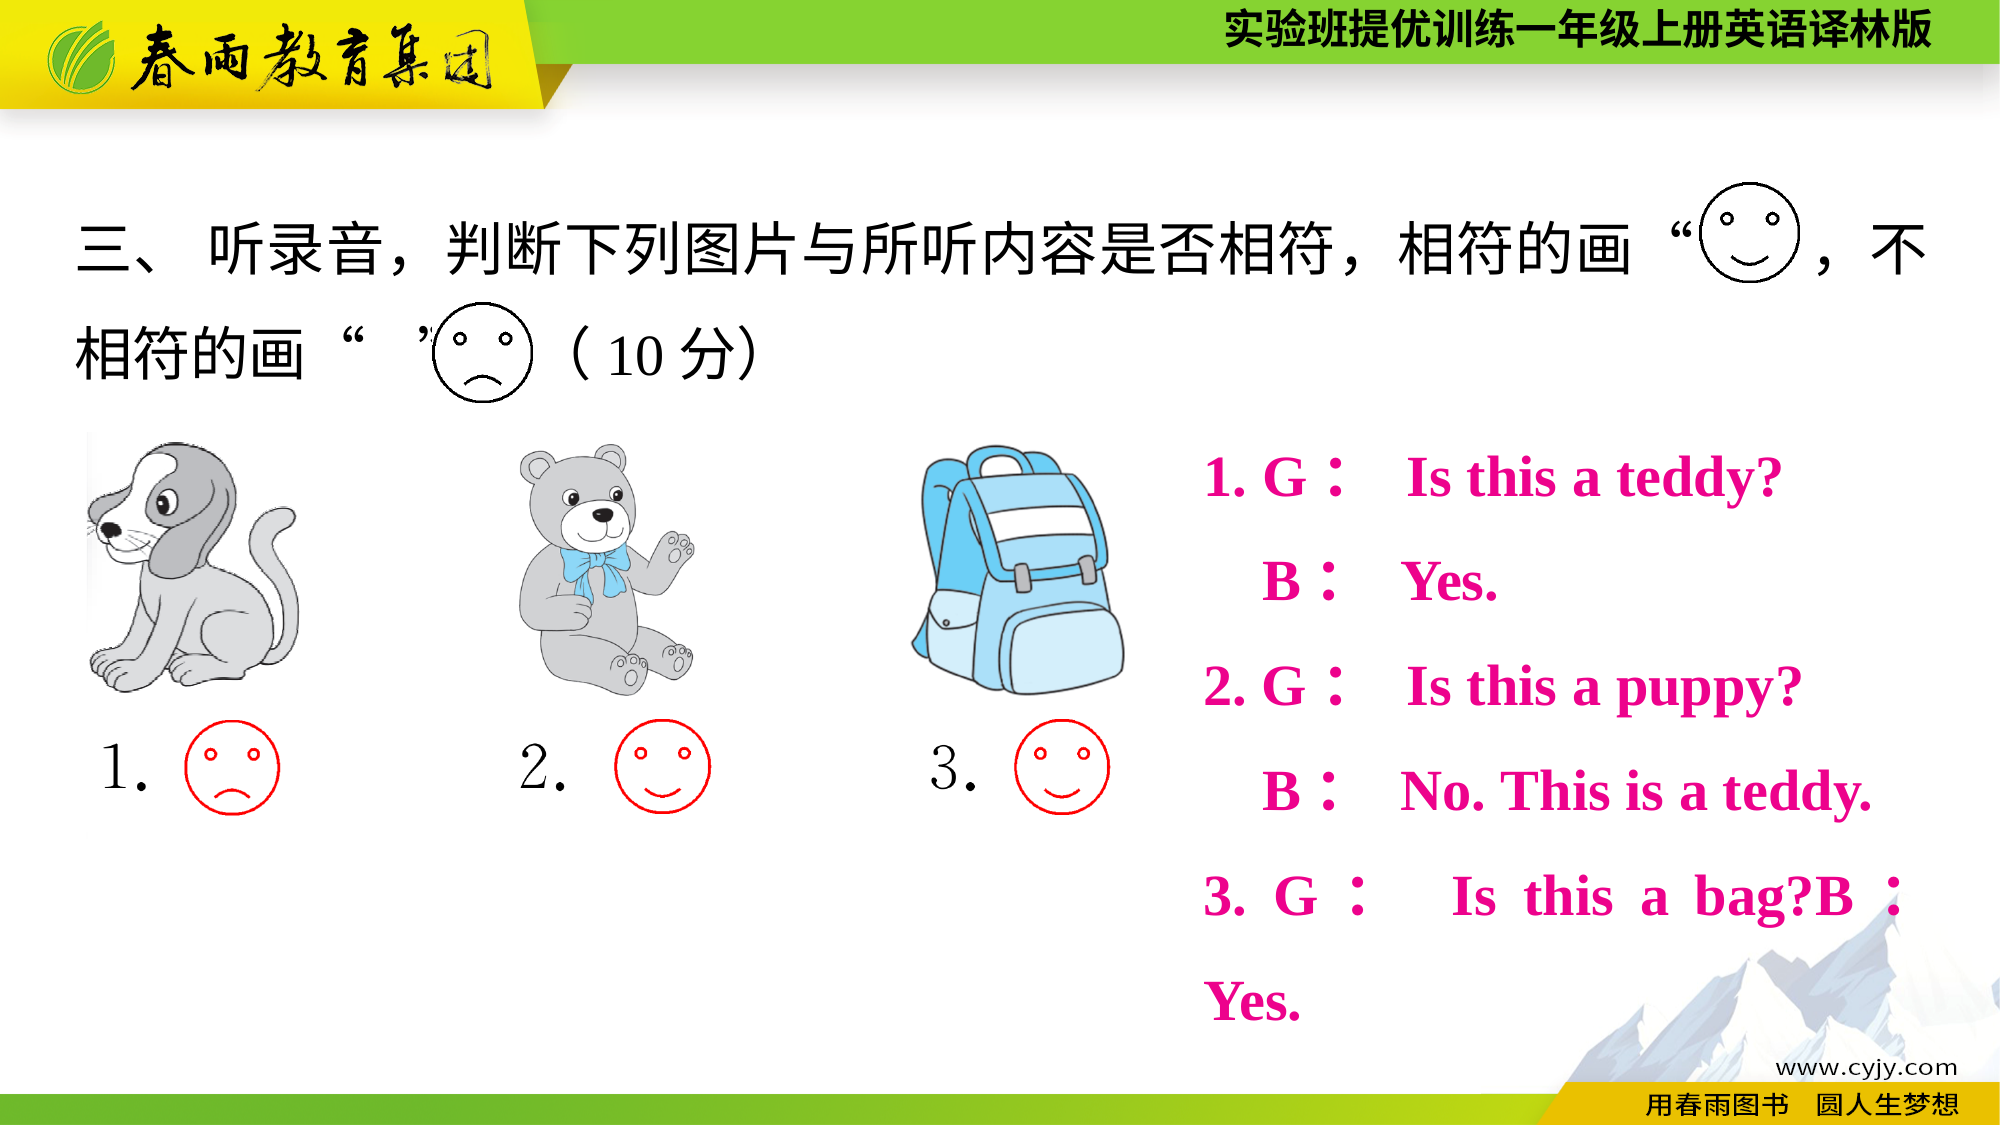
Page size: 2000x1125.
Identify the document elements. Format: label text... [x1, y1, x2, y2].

list 三、 听录音，判断下列图片与所听内容是否相符，相符的画“ ”，不相符的画“ ”。（10分） [59, 169, 1944, 384]
text_box 1. G： Is this a teddy? B： Yes. 2. G： Is this a puppy? B： No. This is a teddy. 3. G： Is this a bag?B： Yes. [1188, 395, 1953, 1040]
picture [0, 0, 2000, 1125]
